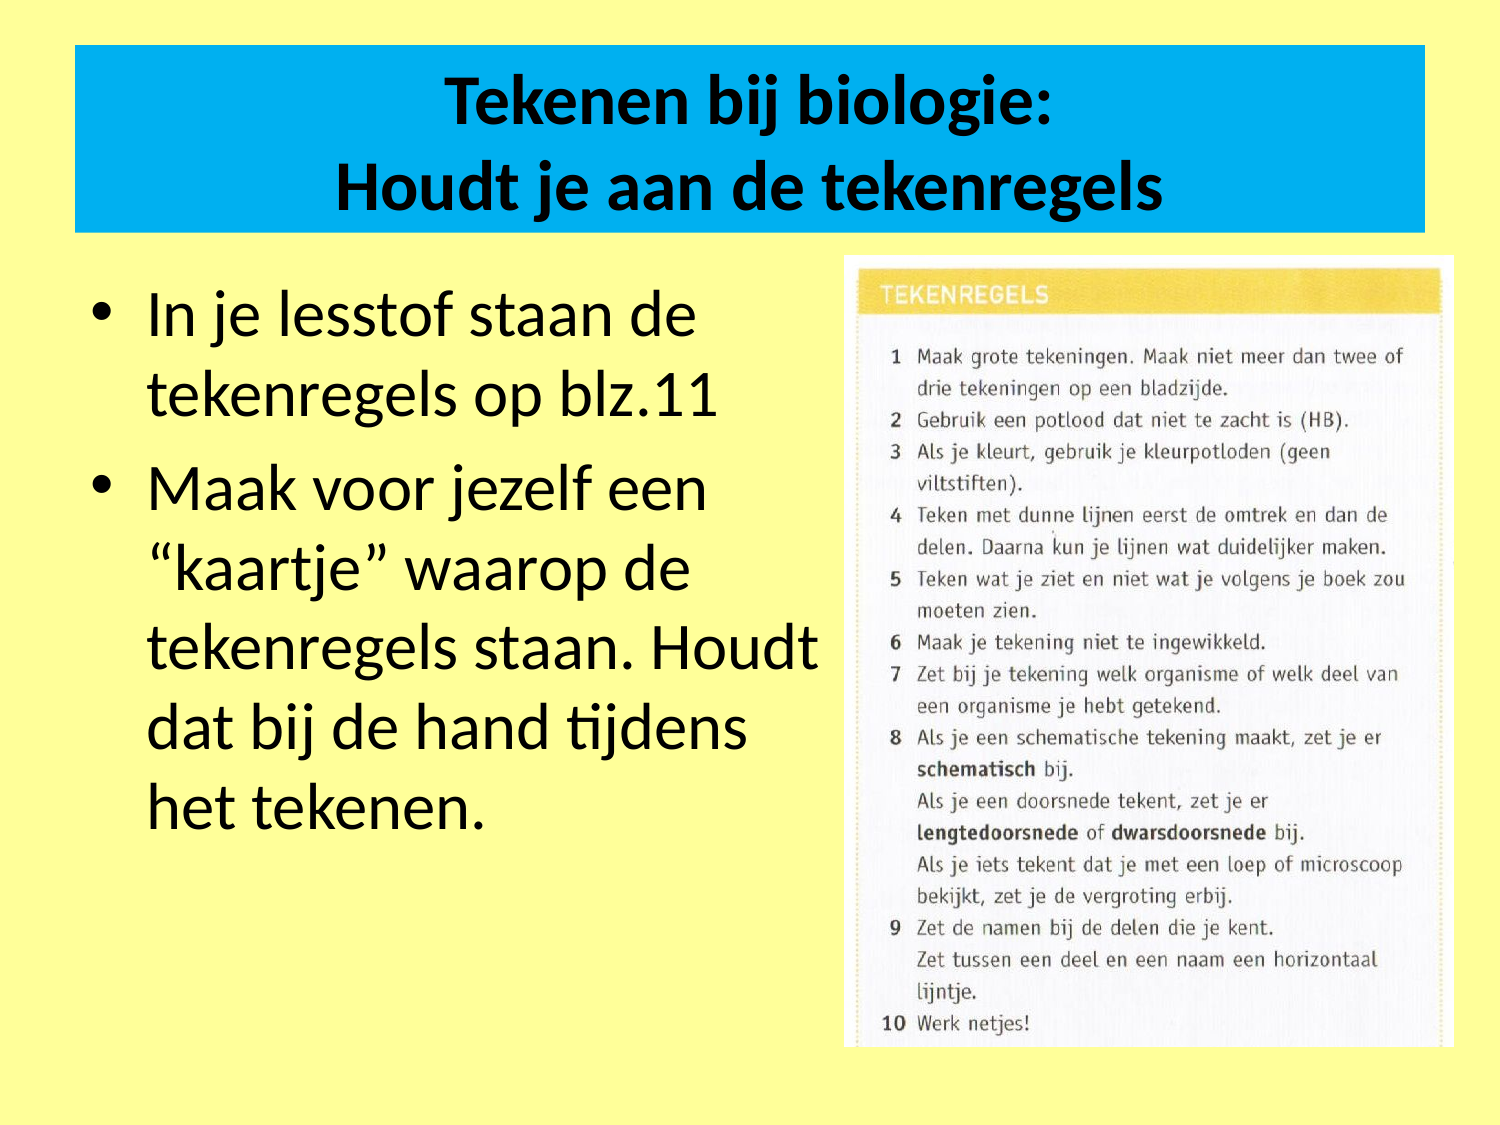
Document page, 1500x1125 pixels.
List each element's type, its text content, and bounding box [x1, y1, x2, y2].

picture [844, 255, 1454, 1047]
title Tekenen bij biologie: Houdt je aan de tekenregels [75, 45, 1425, 233]
list In je lesstof staan de tekenregels op blz.11 Maak voor jezelf een “kaartje” waarop de tekenregels staan. Houdt dat bij de hand tijdens het tekenen. [75, 262, 839, 1005]
